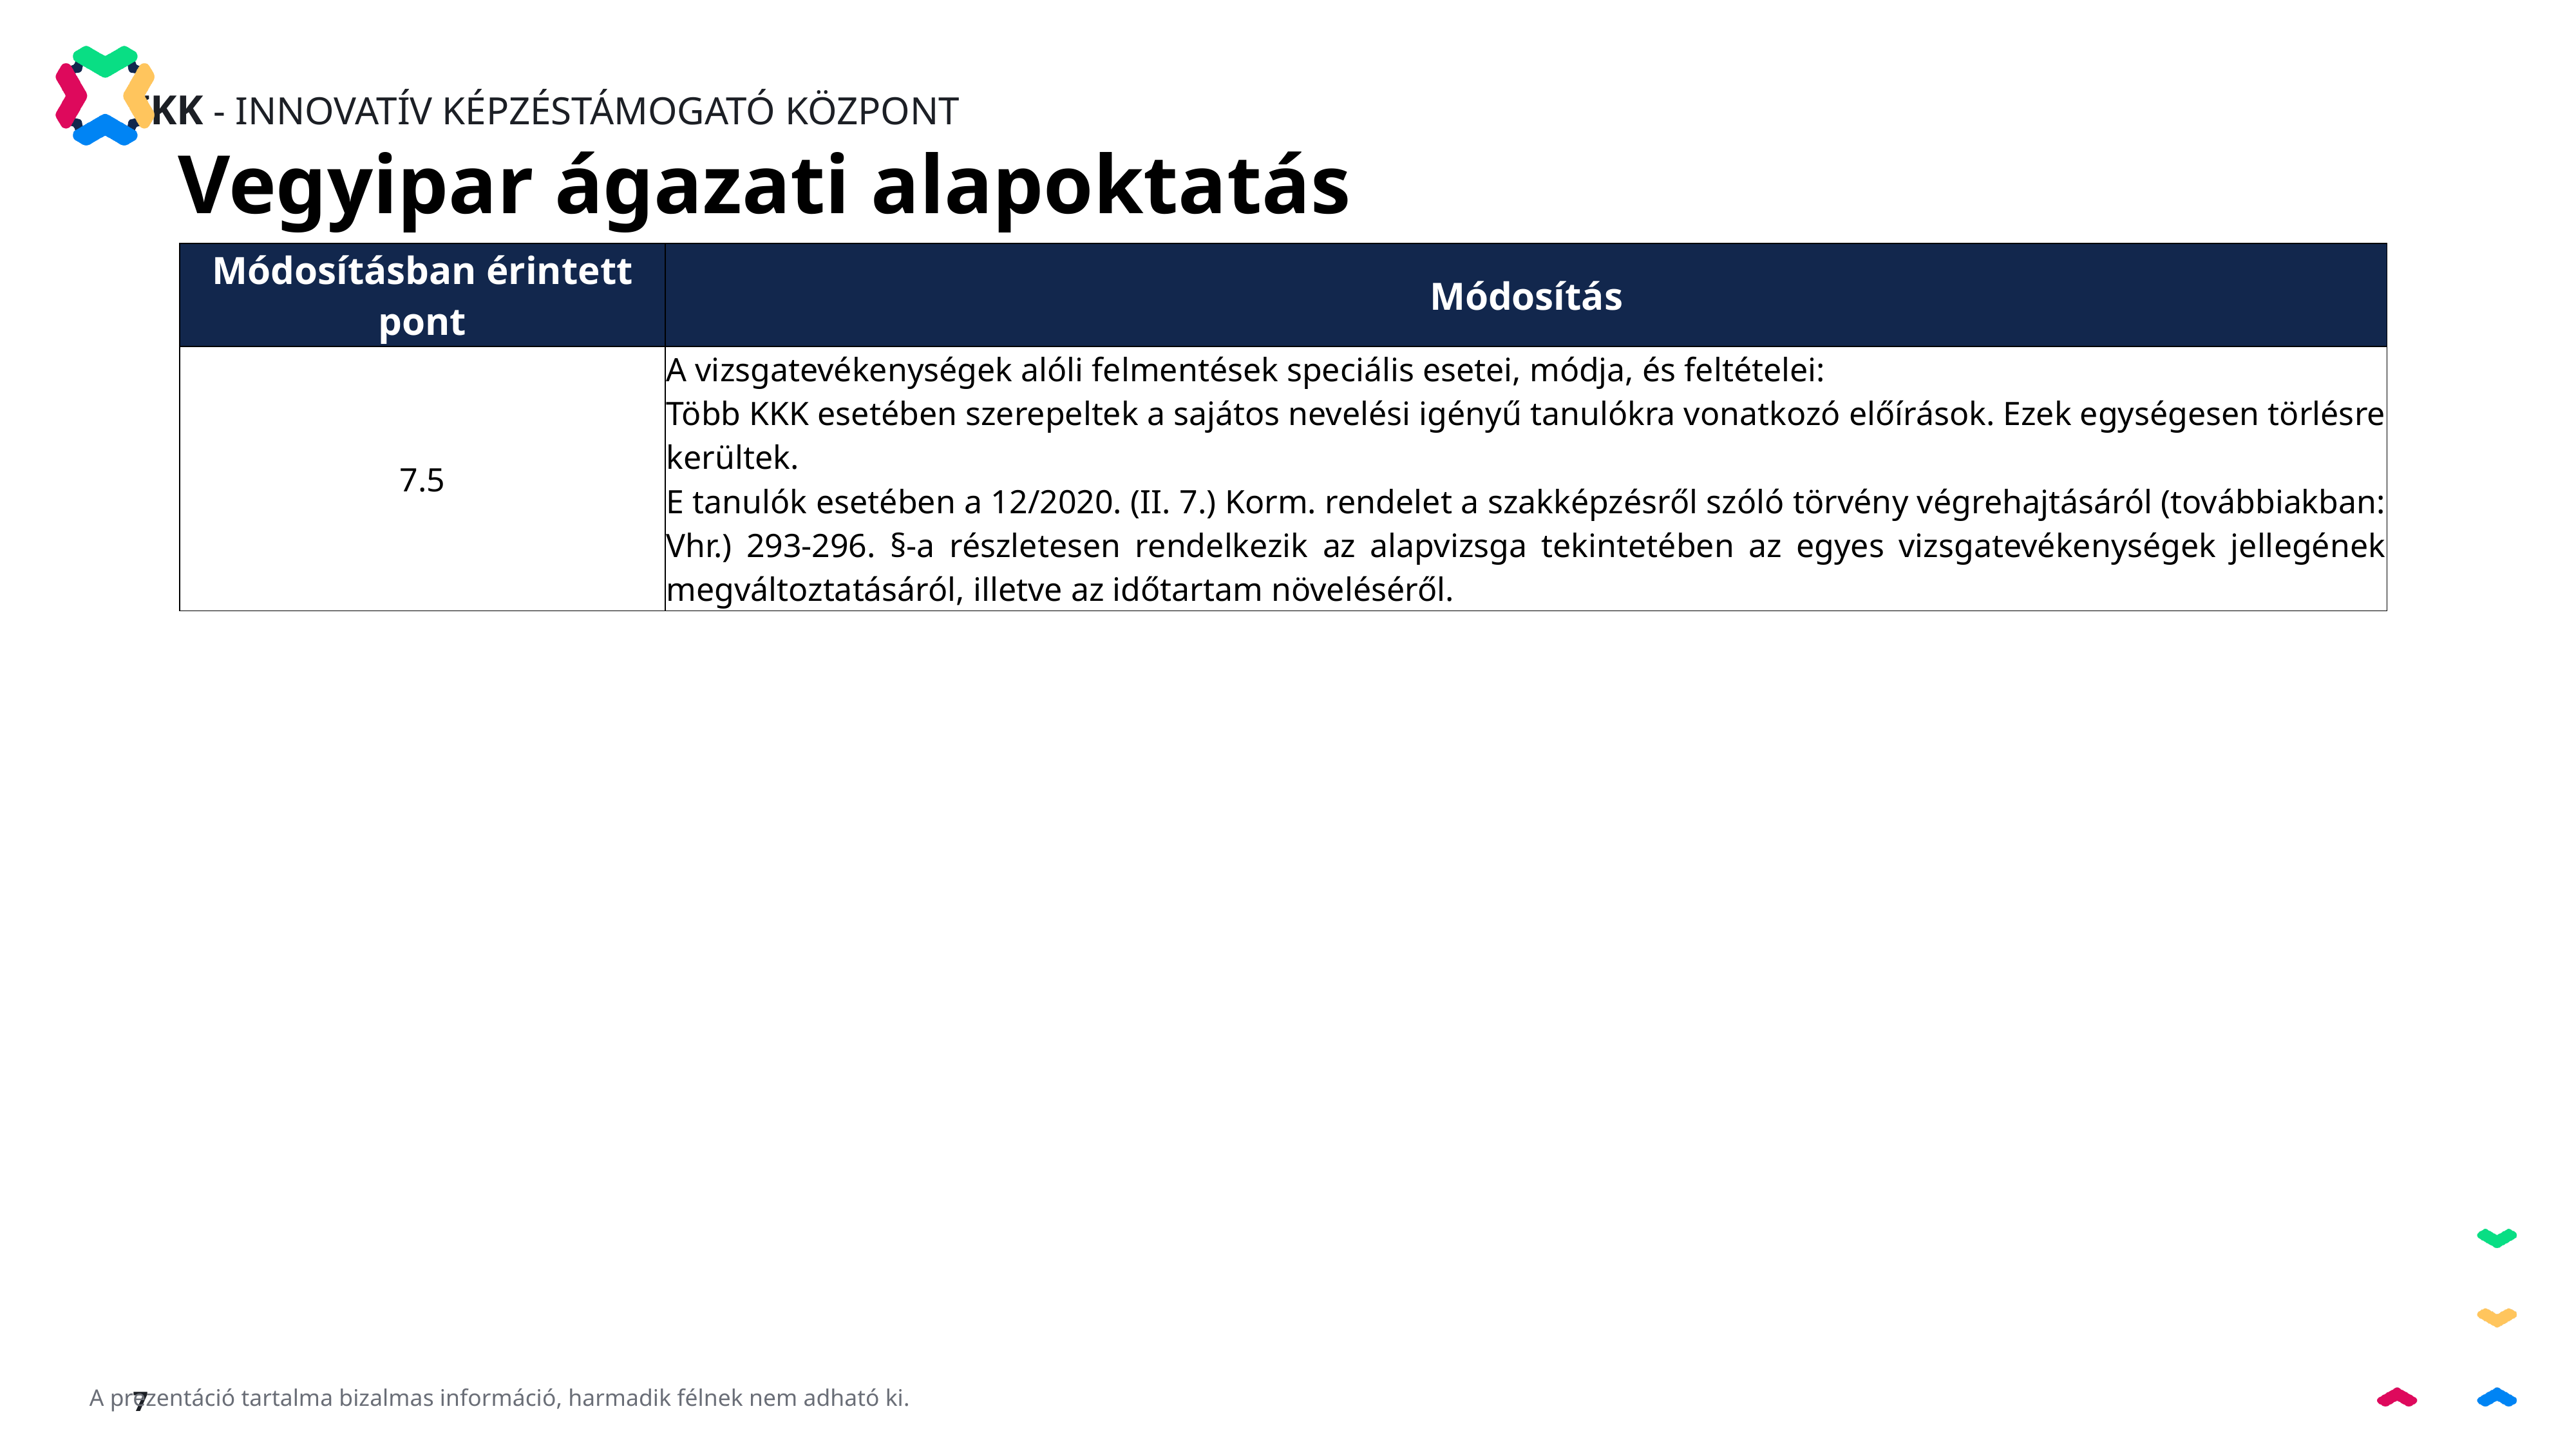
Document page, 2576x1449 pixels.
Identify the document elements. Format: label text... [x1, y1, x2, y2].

picture [55, 46, 155, 146]
table_header Módosítás [666, 244, 2387, 346]
table_cell A vizsgatevékenységek alóli felmentések speciális esetei, módja, és feltételei: Több KKK esetében szerepeltek a sajátos nevelési igényű tanulókra vonatkozó előírások. Ezek egységesen törlésre kerültek. E tanulók esetében a 12/2020. (II. 7.) Korm. rendelet a szakképzésről szóló törvény végrehajtásáról (továbbiakban: Vhr.) 293-296. §-a részletesen rendelkezik az alapvizsga tekintetében az egyes vizsgatevékenységek jellegének megváltoztatásáról, illetve az időtartam növeléséről. [666, 347, 2387, 611]
list Vegyipar ágazati alapoktatás [178, 133, 2410, 204]
table_header Módosításban érintett pont [180, 244, 665, 346]
table_cell 7.5 [180, 347, 665, 611]
picture [2377, 1229, 2517, 1406]
